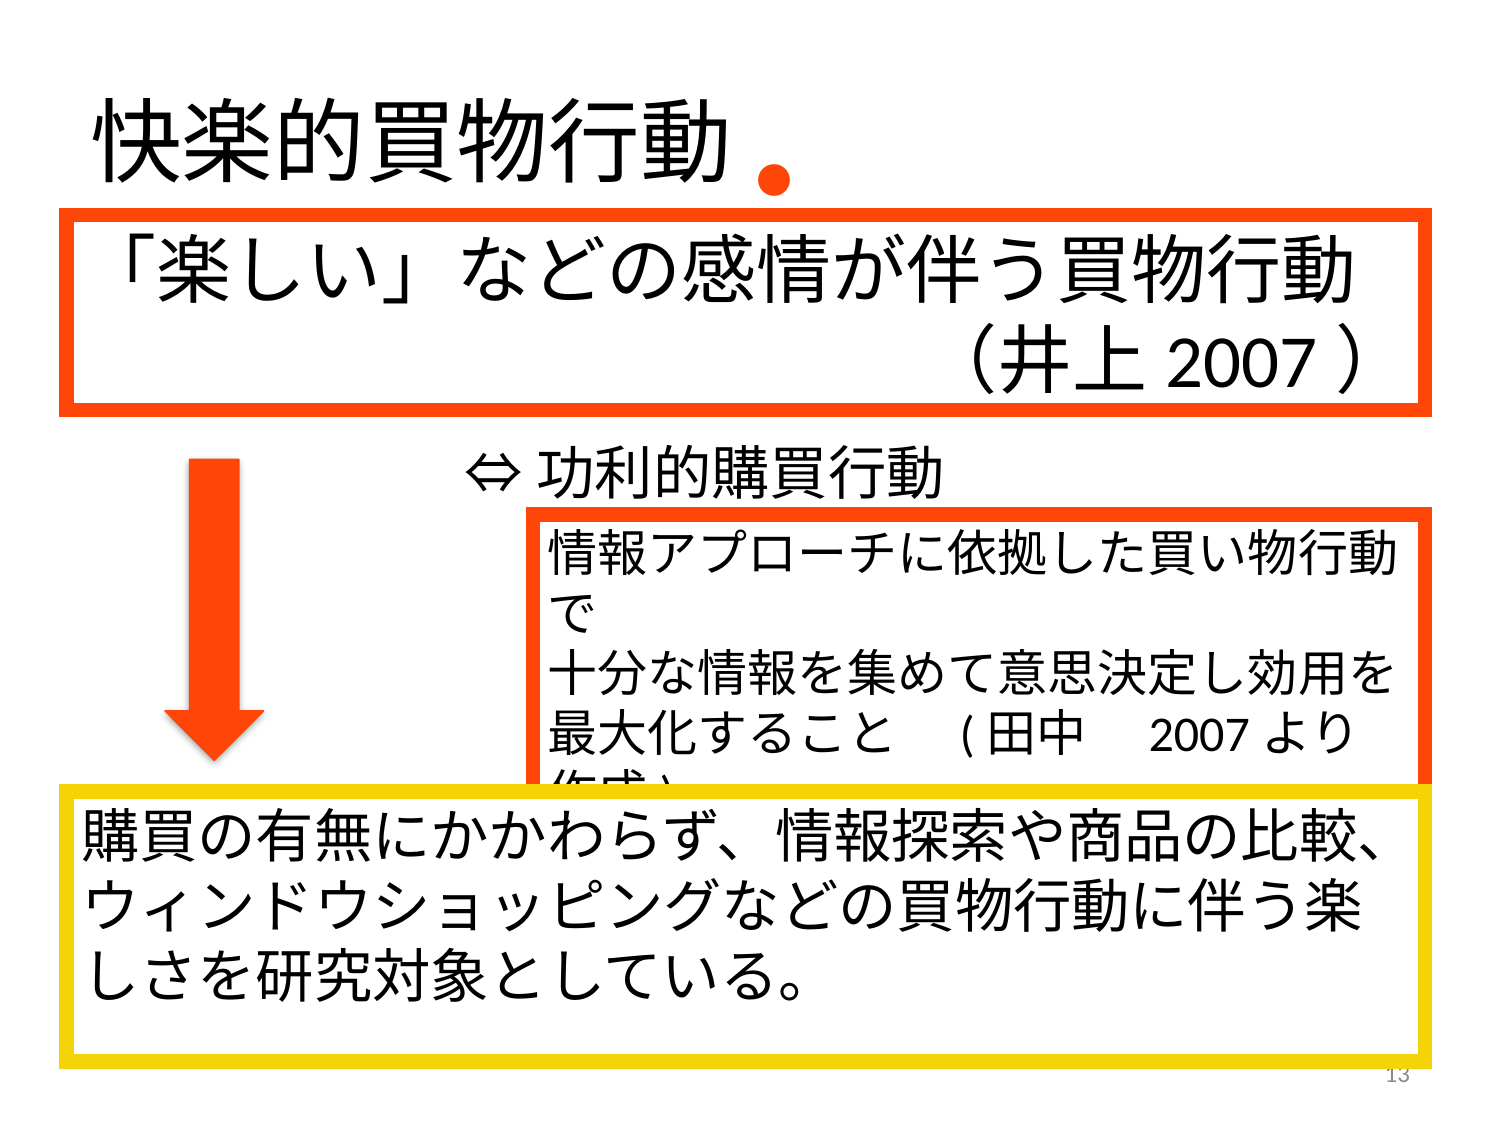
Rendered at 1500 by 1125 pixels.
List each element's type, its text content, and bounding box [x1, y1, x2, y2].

text_box 「楽しい」などの感情が伴う買物行動 （井上2007） [66, 215, 1425, 410]
text_box [164, 458, 265, 761]
text_box 購買の有無にかかわらず、情報探索や商品の比較、ウィンドウショッピングなどの買物行動に伴う楽しさを研究対象としている。 [66, 791, 1425, 1062]
text_box 情報アプローチに依拠した買い物行動で 十分な情報を集めて意思決定し効用を最大化すること (田中 2007より作成) [532, 514, 1425, 791]
title 快楽的買物行動 [75, 45, 1425, 215]
text_box ⇔功利的購買行動 [449, 428, 1007, 514]
slide_number 13 [1074, 1042, 1425, 1103]
text_box ・ [684, 80, 865, 275]
